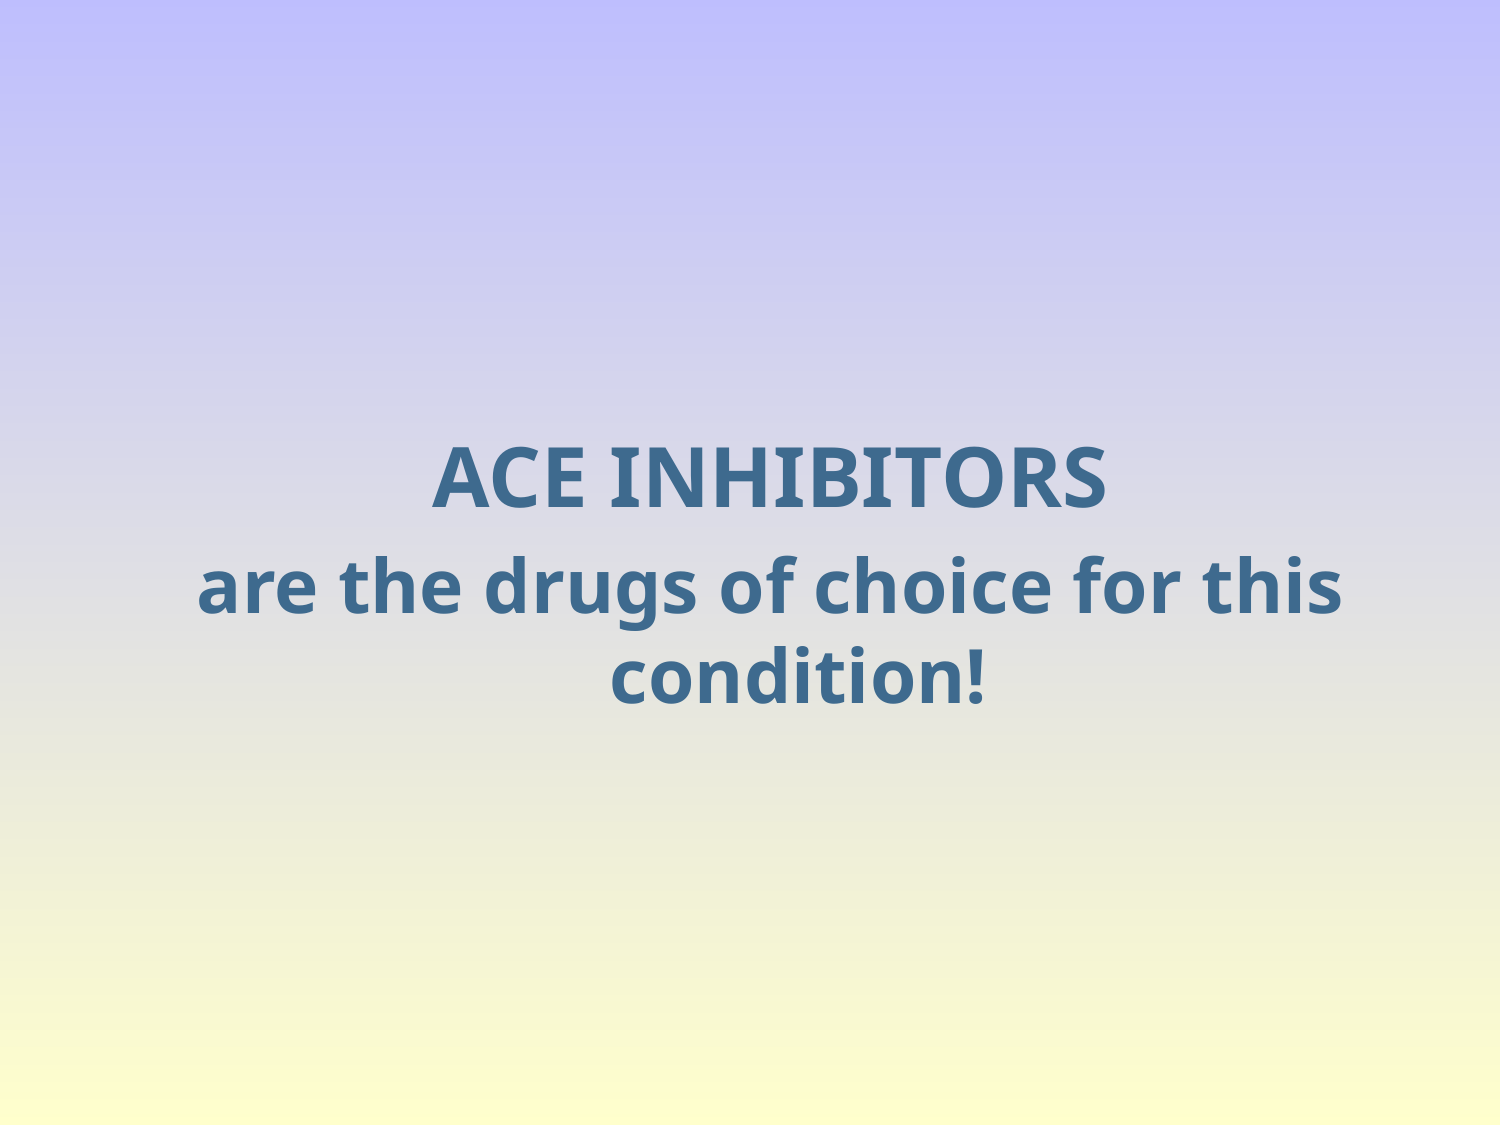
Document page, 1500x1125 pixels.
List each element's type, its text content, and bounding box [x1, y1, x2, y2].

text_box ACE INHIBITORS are the drugs of choice for this condition! [0, 0, 1500, 1125]
